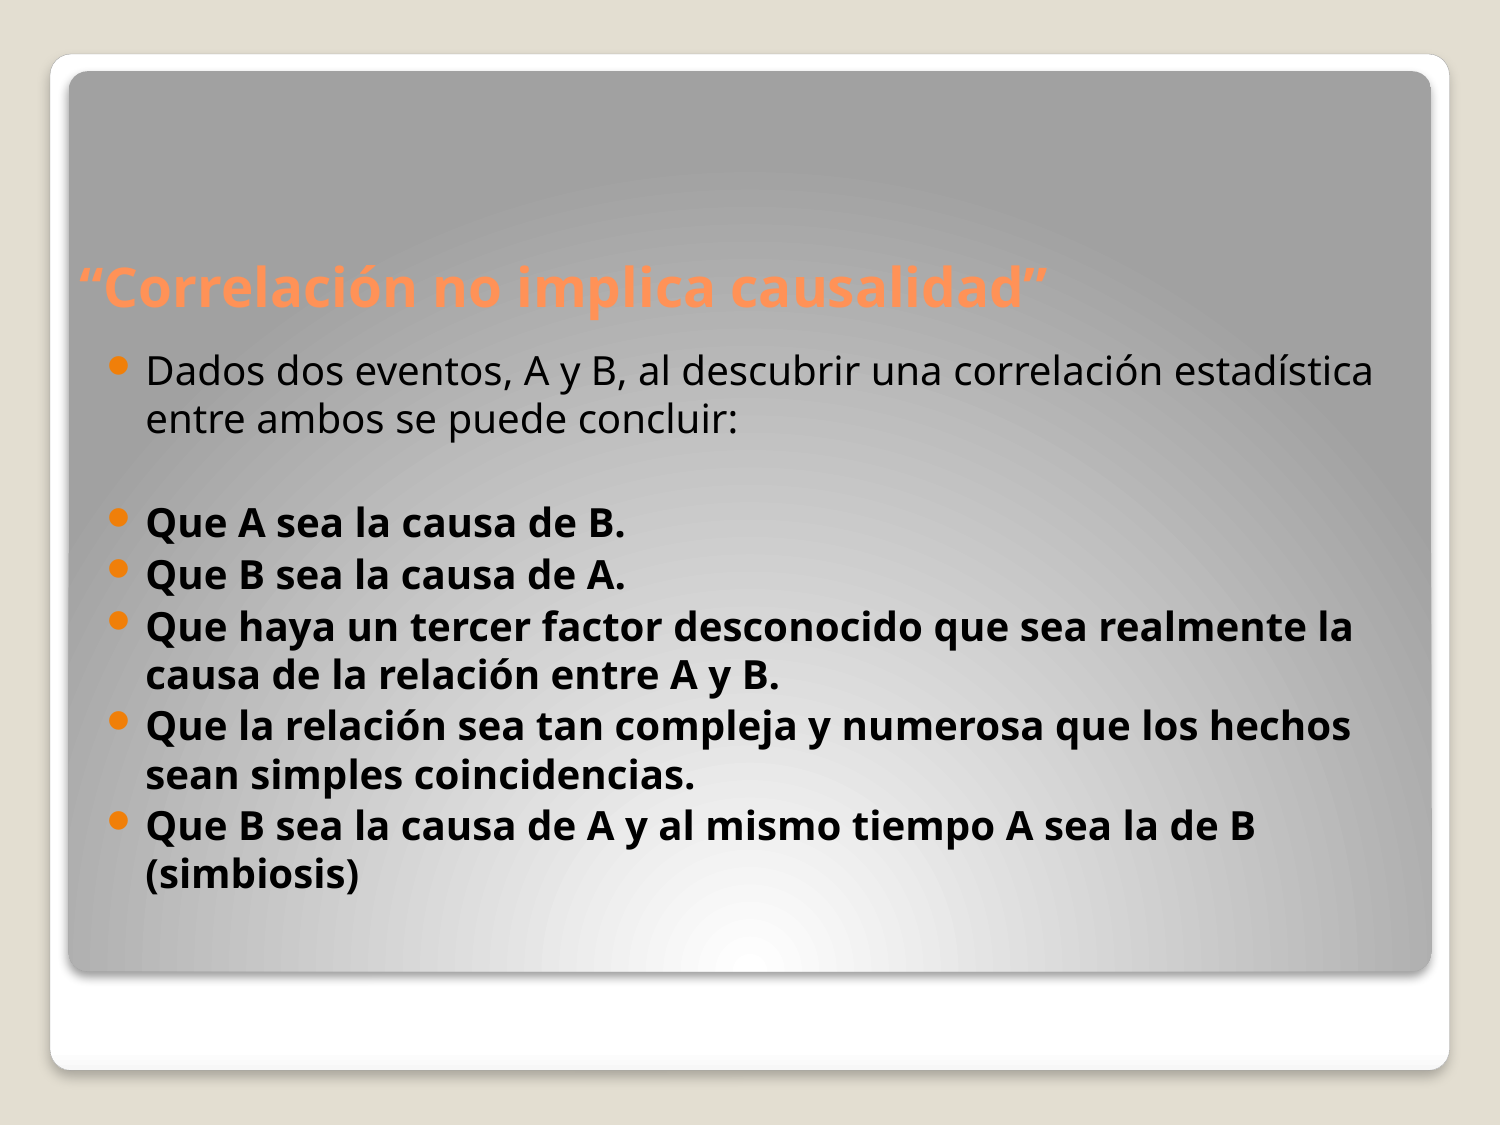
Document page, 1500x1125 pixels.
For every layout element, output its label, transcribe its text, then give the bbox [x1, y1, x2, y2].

title “Correlación no implica causalidad” [64, 113, 1408, 327]
list Dados dos eventos, A y B, al descubrir una correlación estadística entre ambos se puede concluir: Que A sea la causa de B. Que B sea la causa de A. Que haya un tercer factor desconocido que sea realmente la causa de la relación entre A y B. Que la relación sea tan compleja y numerosa que los hechos sean simples coincidencias. Que B sea la causa de A y al mismo tiempo A sea la de B (simbiosis) [76, 278, 1420, 1059]
